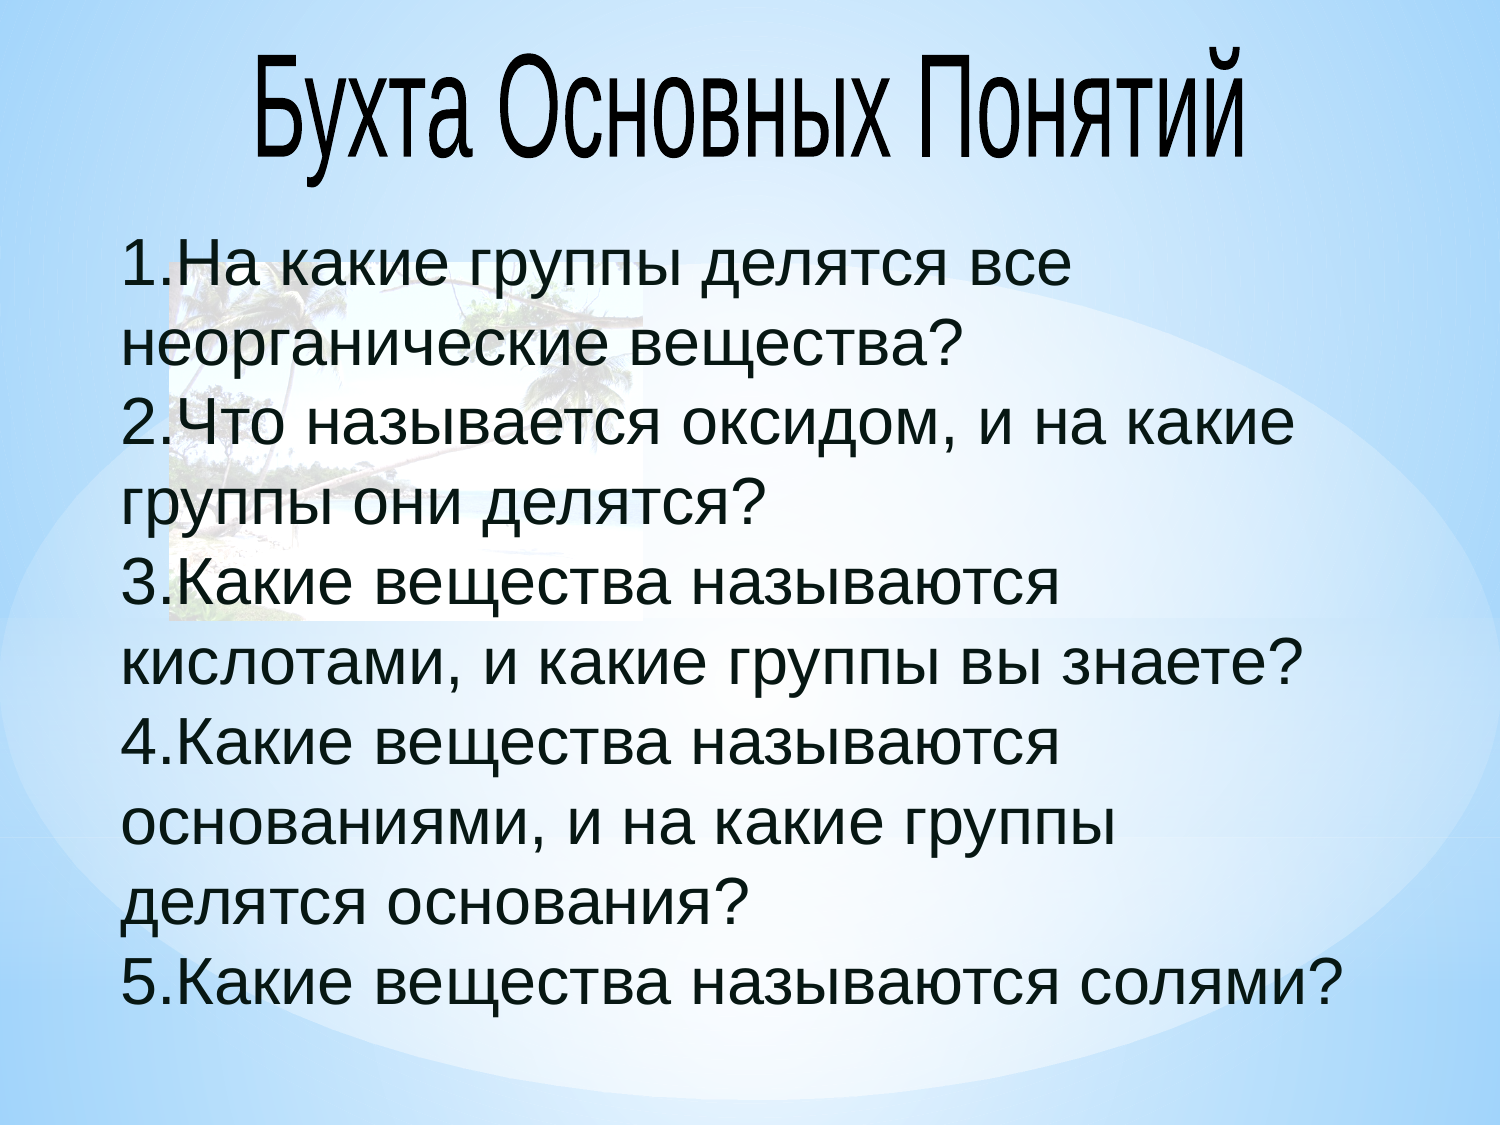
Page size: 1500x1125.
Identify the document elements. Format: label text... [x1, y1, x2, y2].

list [169, 262, 644, 622]
text_box 1.На какие группы делятся все неорганические вещества? 2.Что называется оксидом, и на какие группы они делятся? 3.Какие вещества называются кислотами, и какие группы вы знаете? 4.Какие вещества называются основаниями, и на какие группы делятся основания? 5.Какие вещества называются солями? [105, 210, 1393, 1026]
